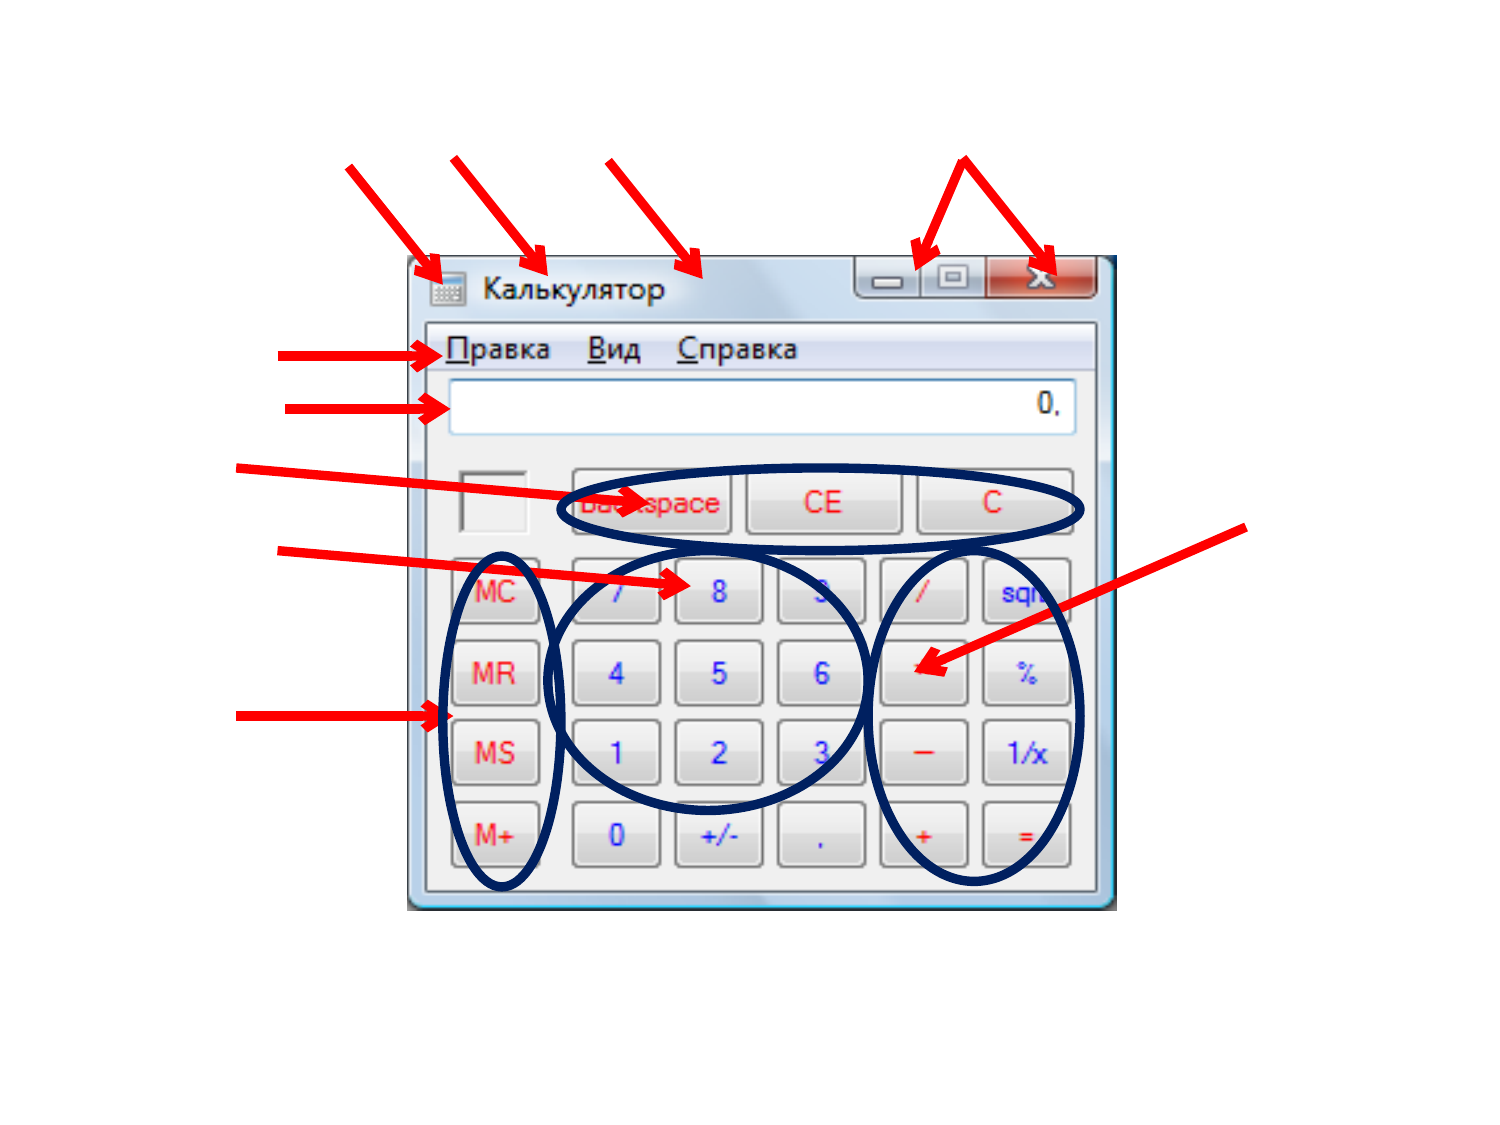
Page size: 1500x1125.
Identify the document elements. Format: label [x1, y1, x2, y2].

list [407, 255, 1117, 912]
text_box [348, 166, 444, 285]
text_box [453, 157, 549, 277]
text_box [277, 550, 692, 587]
text_box [607, 160, 703, 280]
text_box [915, 160, 958, 272]
text_box [913, 526, 1247, 673]
text_box [962, 157, 1058, 277]
text_box [235, 467, 650, 504]
